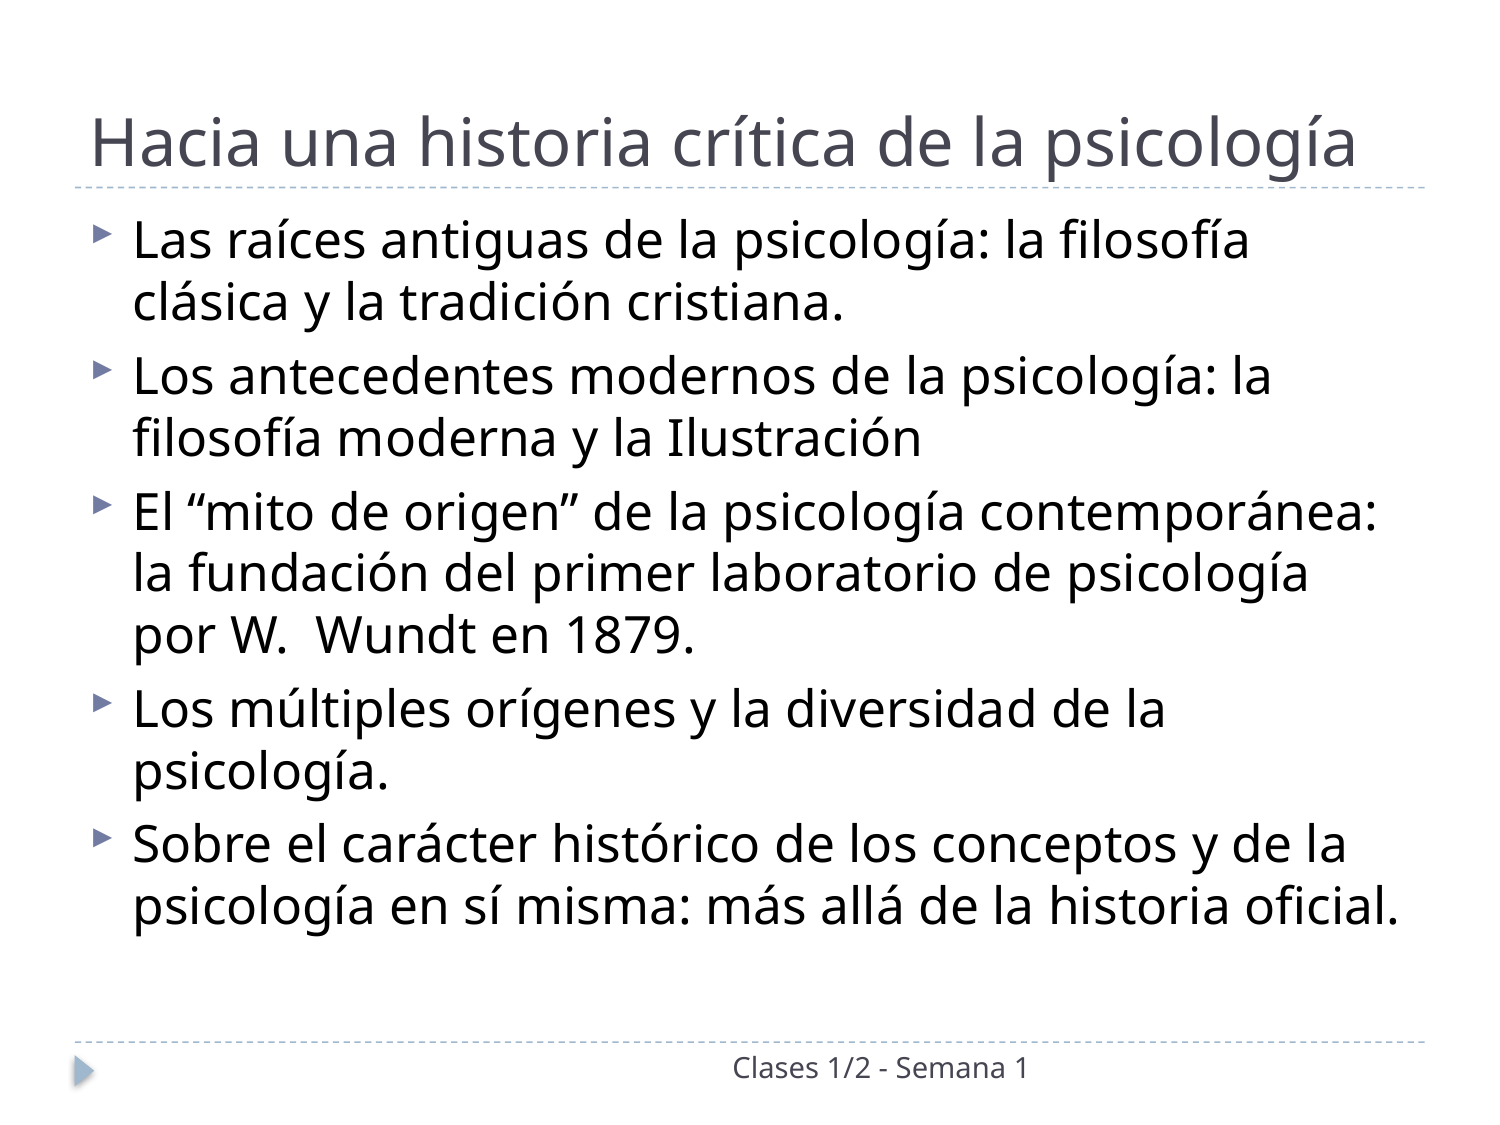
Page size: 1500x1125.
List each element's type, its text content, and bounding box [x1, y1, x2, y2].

list Las raíces antiguas de la psicología: la filosofía clásica y la tradición cristiana. Los antecedentes modernos de la psicología: la filosofía moderna y la Ilustración El “mito de origen” de la psicología contemporánea: la fundación del primer laboratorio de psicología por W. Wundt en 1879. Los múltiples orígenes y la diversidad de la psicología. Sobre el carácter histórico de los conceptos y de la psicología en sí misma: más allá de la historia oficial. [75, 200, 1425, 1010]
footer Clases 1/2 - Semana 1 [475, 1042, 1046, 1103]
title Hacia una historia crítica de la psicología [75, 24, 1425, 188]
